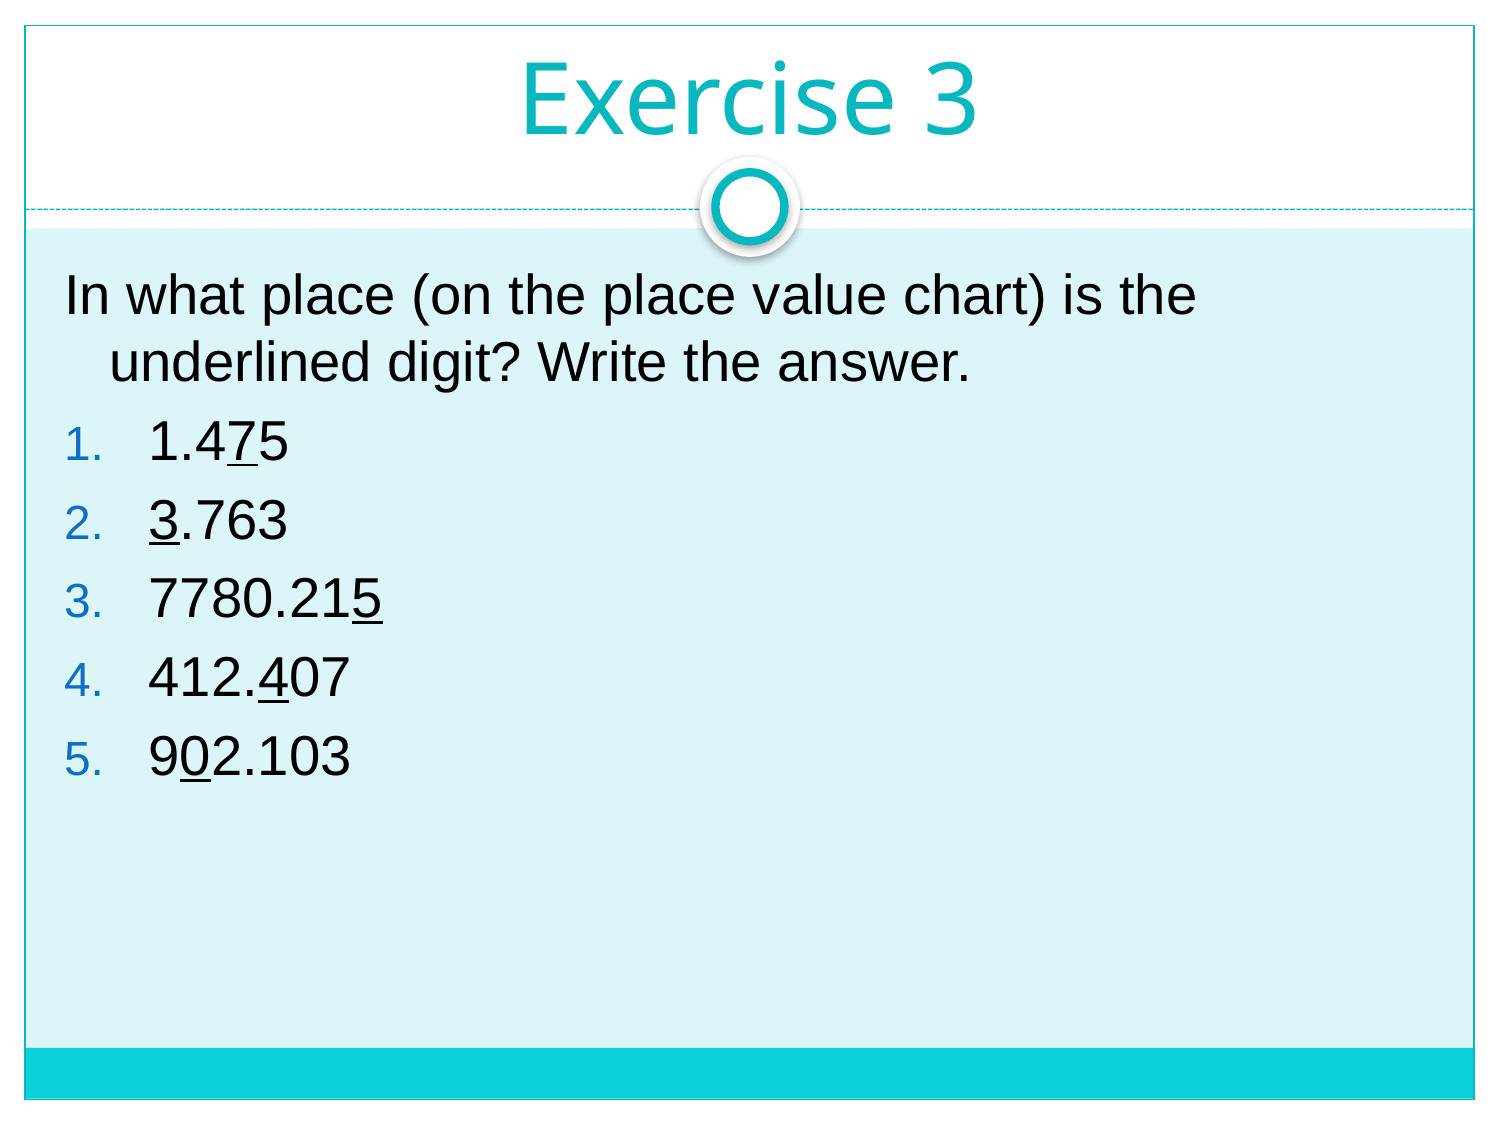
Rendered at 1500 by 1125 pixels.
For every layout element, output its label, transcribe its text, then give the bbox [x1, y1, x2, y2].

title Exercise 3 [49, 37, 1450, 162]
list In what place (on the place value chart) is the underlined digit? Write the answer. 1.475 3.763 7780.215 412.407 902.103 [49, 250, 1445, 1001]
